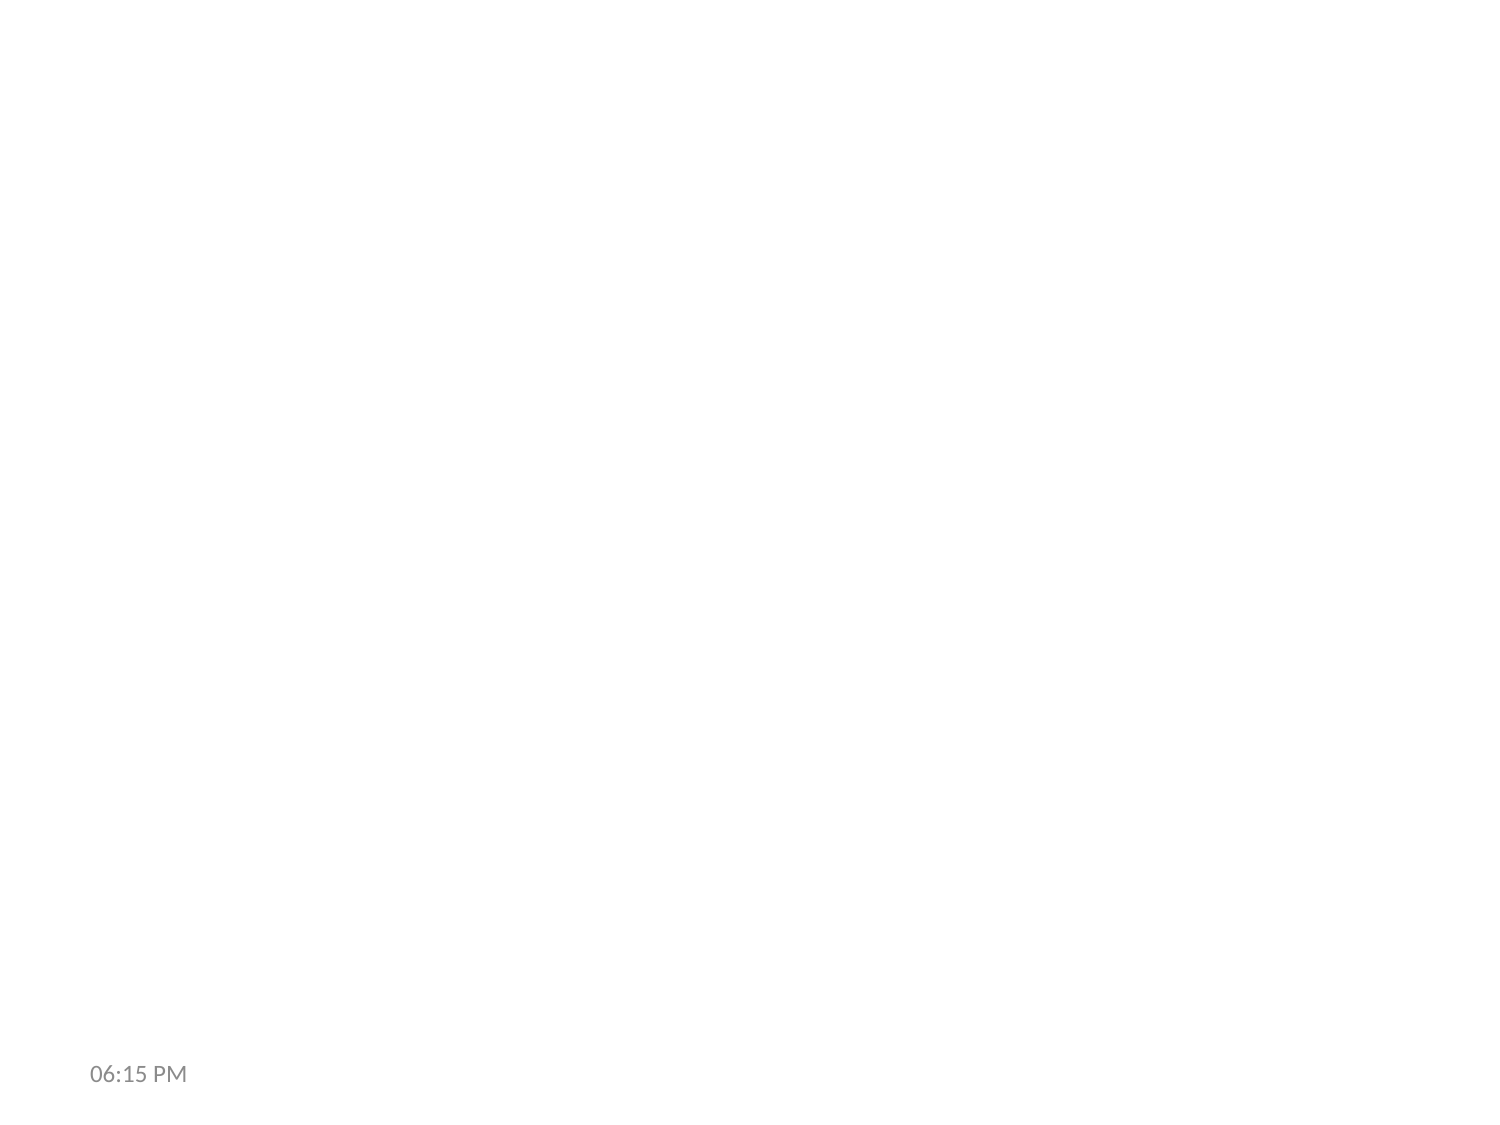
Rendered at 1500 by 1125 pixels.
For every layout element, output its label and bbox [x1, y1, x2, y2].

slide_number [75, 1042, 425, 1103]
